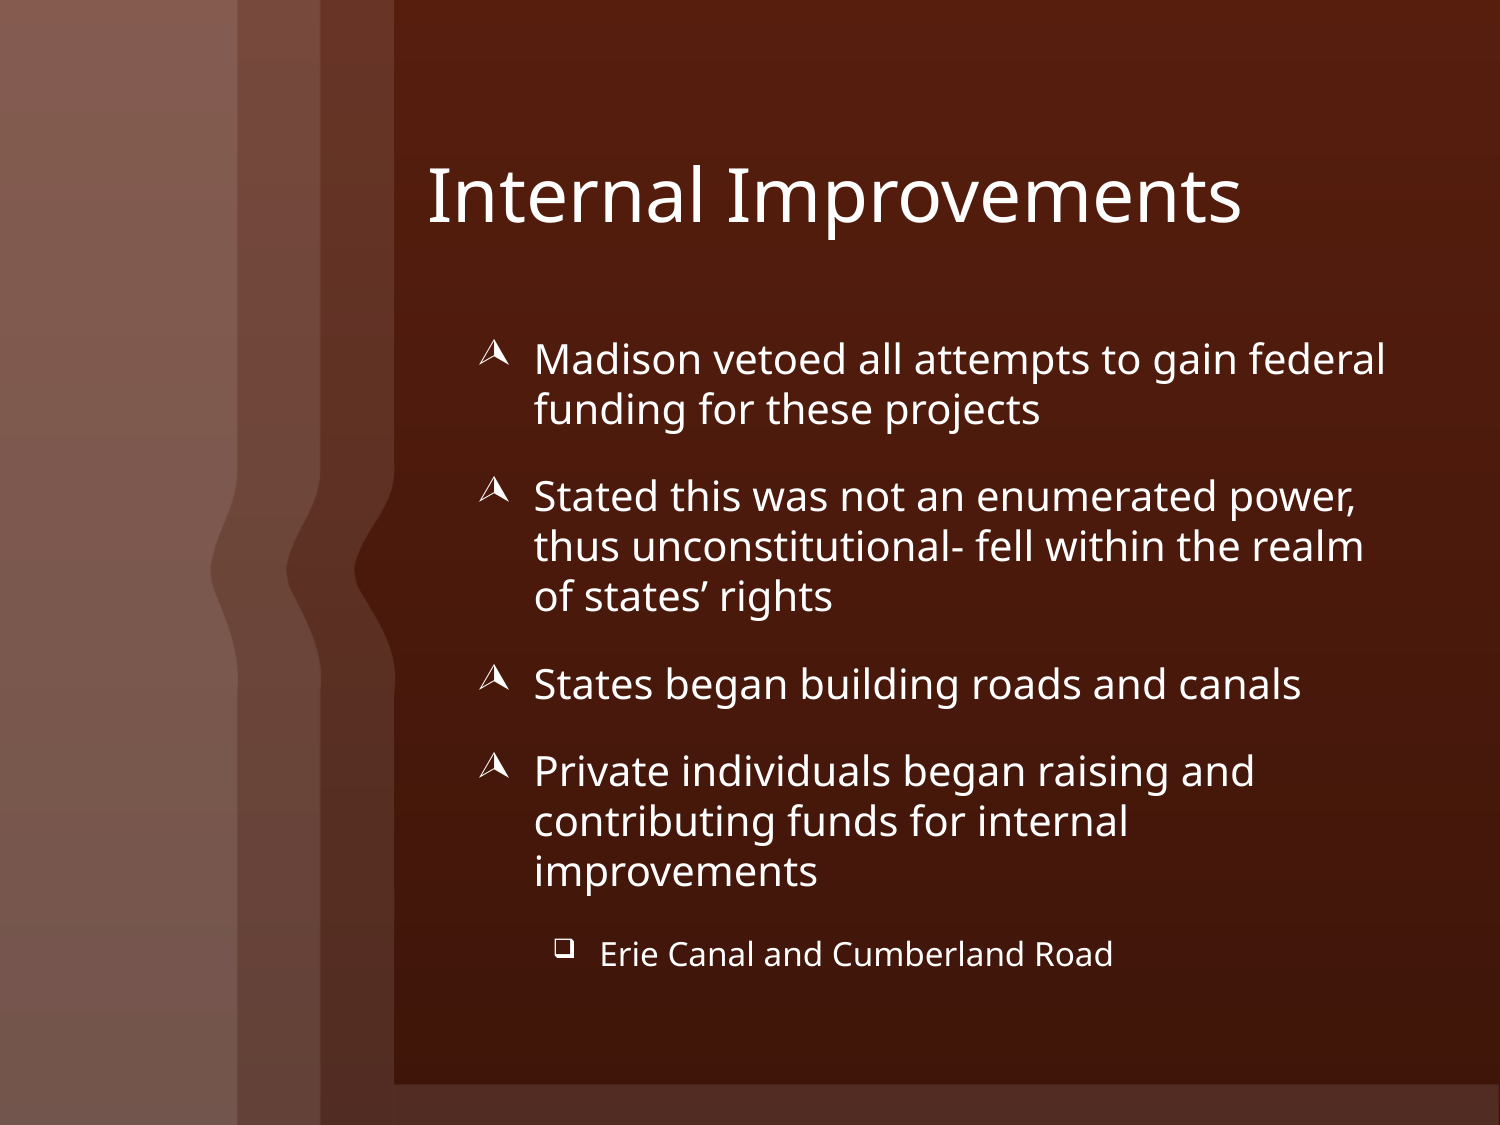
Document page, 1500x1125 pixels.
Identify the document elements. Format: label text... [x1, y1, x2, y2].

title Internal Improvements [412, 57, 1425, 246]
list Madison vetoed all attempts to gain federal funding for these projects Stated this was not an enumerated power, thus unconstitutional- fell within the realm of states’ rights States began building roads and canals Private individuals began raising and contributing funds for internal improvements Erie Canal and Cumberland Road [462, 324, 1425, 1000]
picture [0, 0, 1500, 1125]
